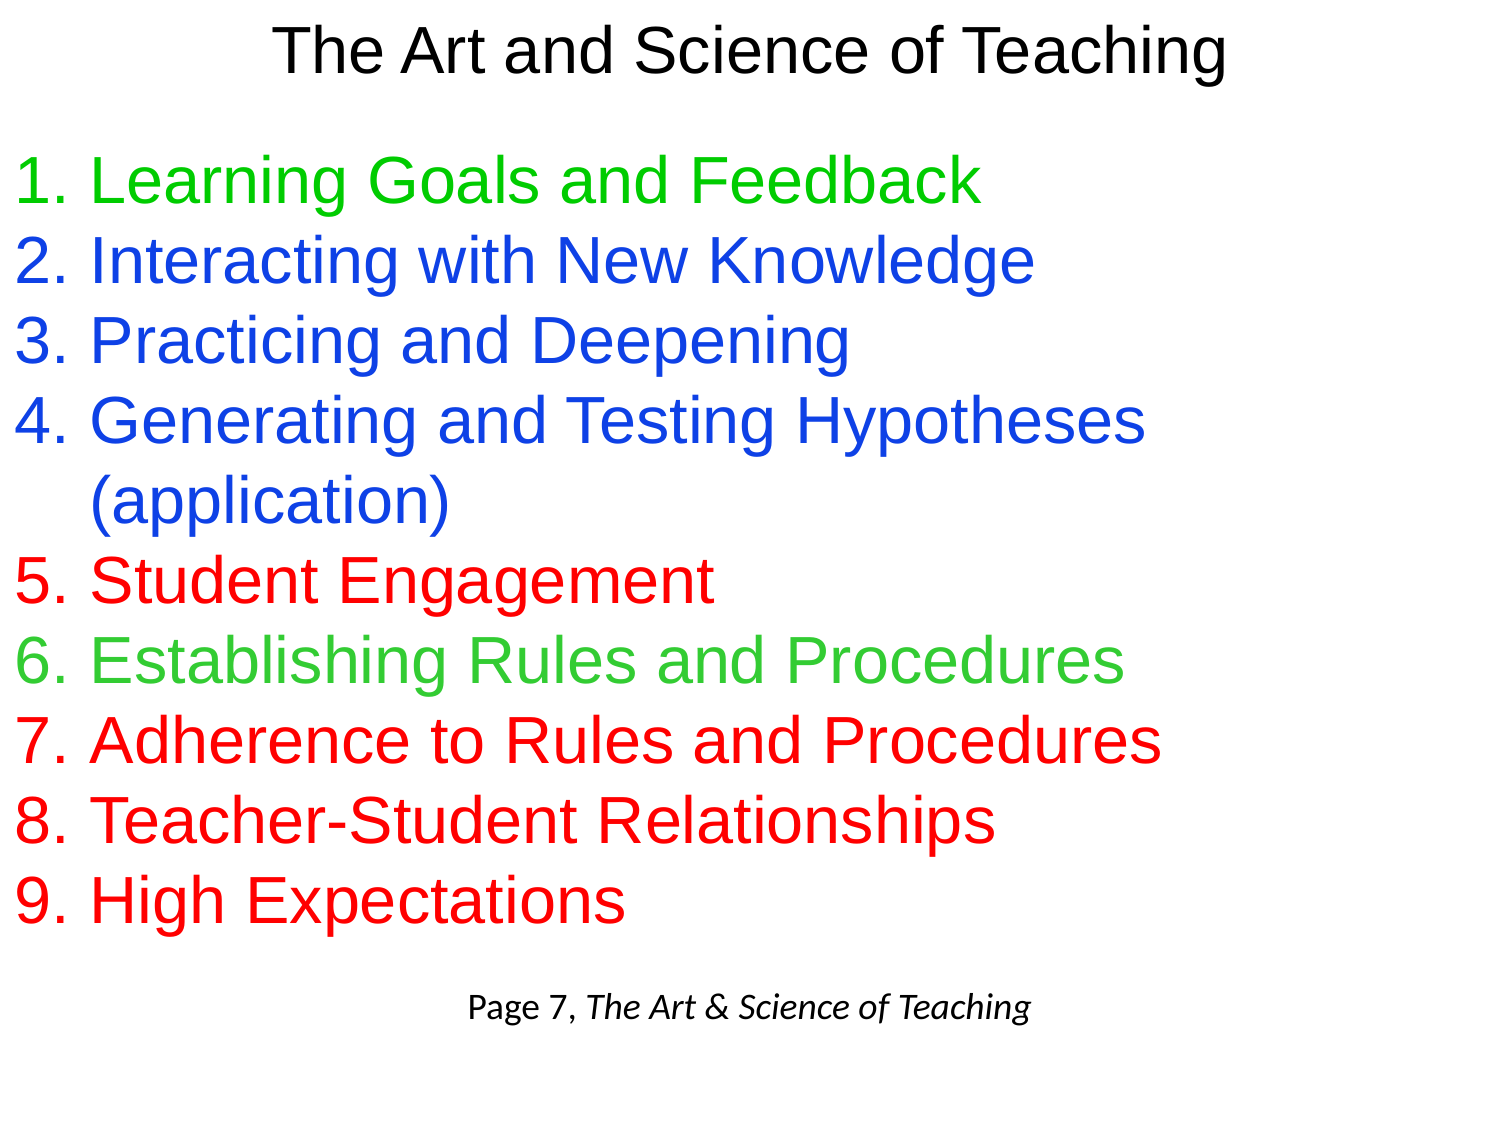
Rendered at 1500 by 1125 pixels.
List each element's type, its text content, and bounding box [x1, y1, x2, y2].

text_box The Art and Science of Teaching [0, 0, 1500, 165]
text_box Learning Goals and Feedback Interacting with New Knowledge Practicing and Deepening Generating and Testing Hypotheses (application) Student Engagement Establishing Rules and Procedures Adherence to Rules and Procedures Teacher-Student Relationships High Expectations Page 7, The Art & Science of Teaching [0, 165, 1500, 1125]
